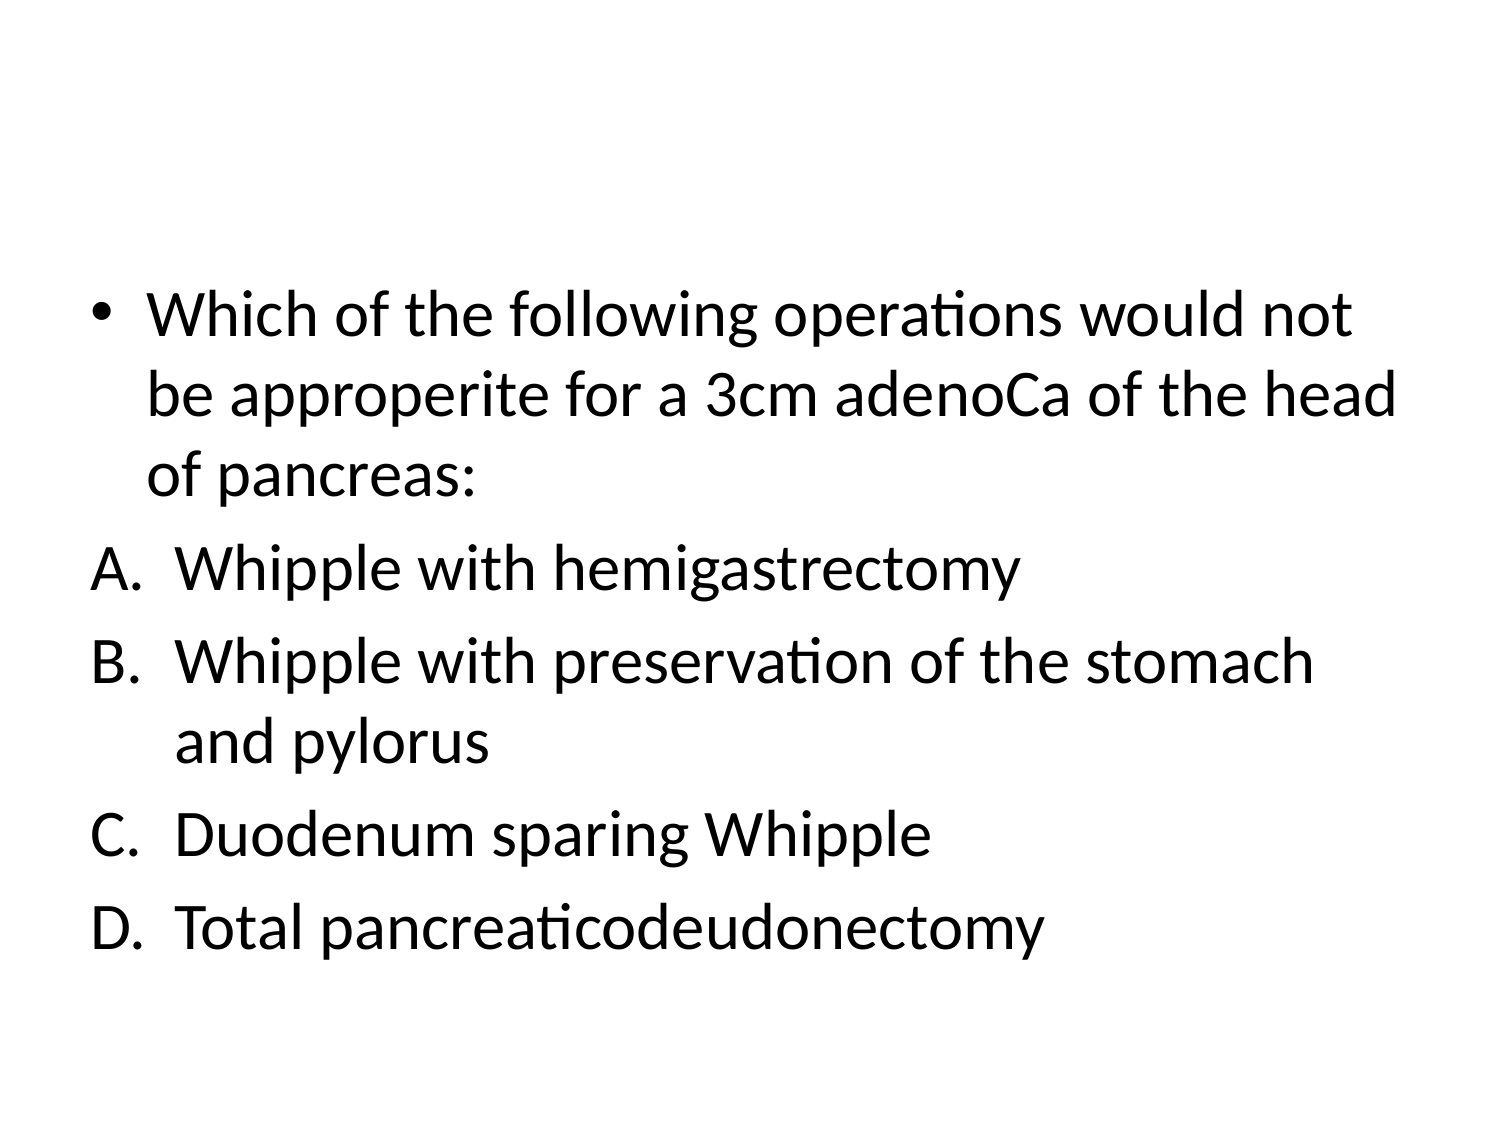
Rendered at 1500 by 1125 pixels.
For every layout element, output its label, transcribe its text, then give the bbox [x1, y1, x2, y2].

list Which of the following operations would not be approperite for a 3cm adenoCa of the head of pancreas: Whipple with hemigastrectomy Whipple with preservation of the stomach and pylorus Duodenum sparing Whipple Total pancreaticodeudonectomy [75, 262, 1425, 1005]
